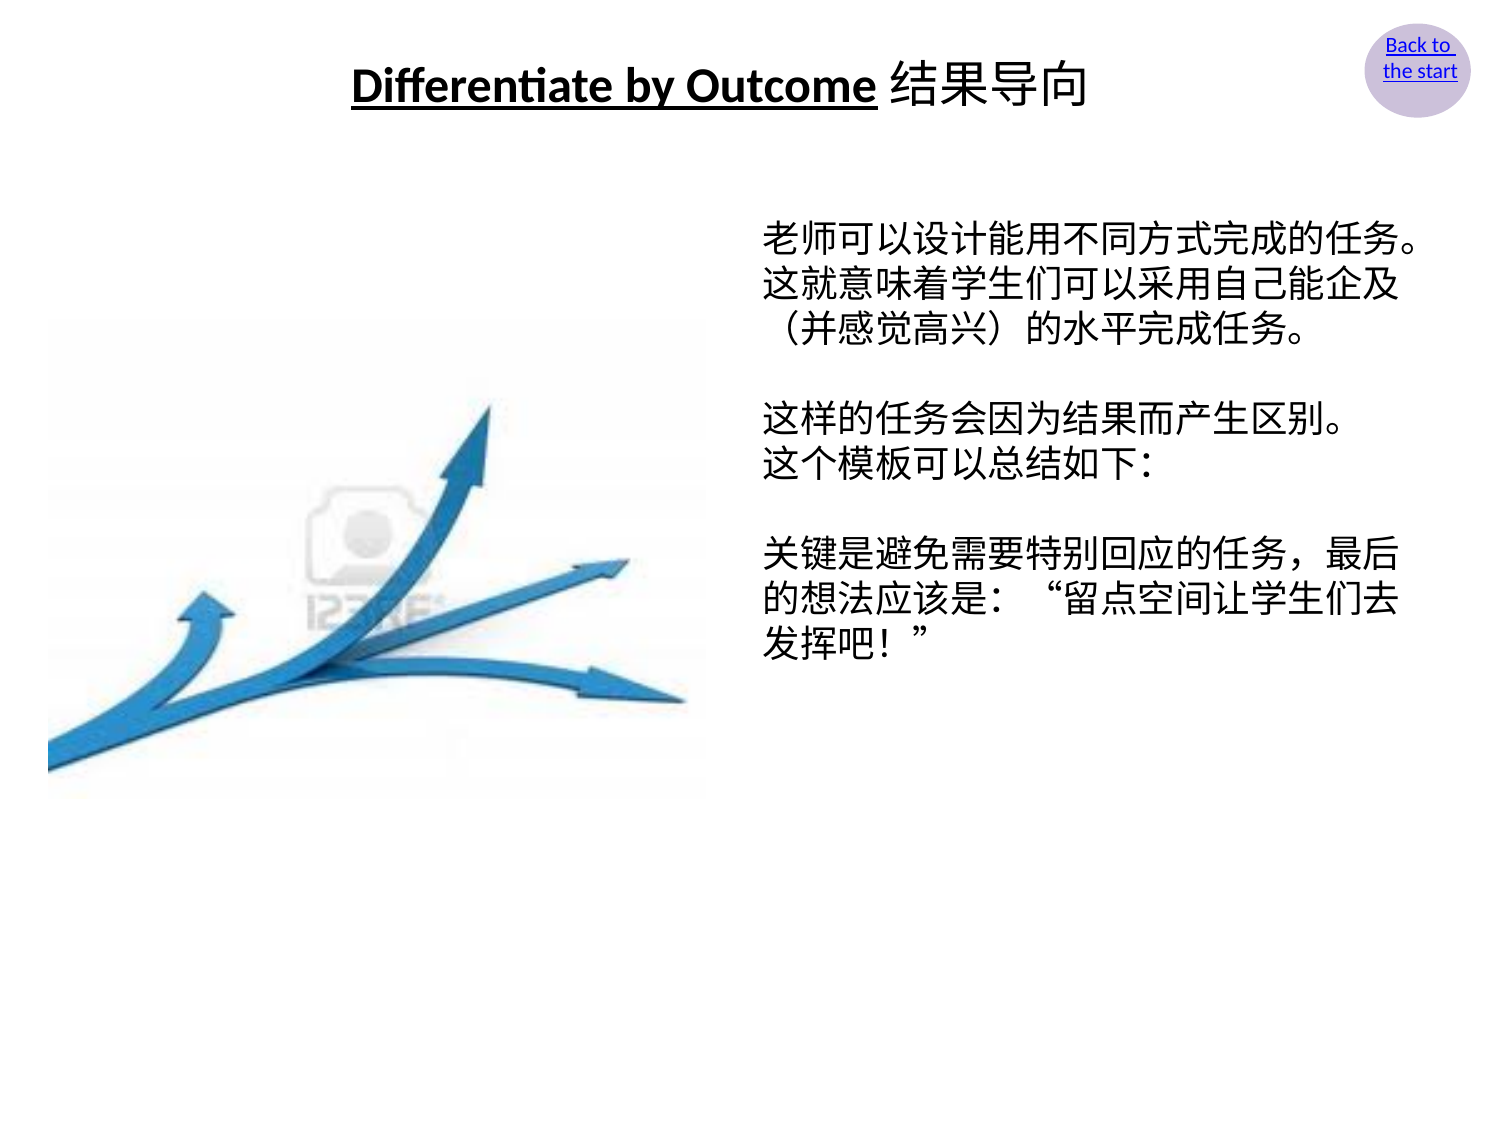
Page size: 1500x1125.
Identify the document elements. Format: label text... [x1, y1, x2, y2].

text_box Differentiate by Outcome结果导向 [218, 45, 1223, 121]
text_box 老师可以设计能用不同方式完成的任务。这就意味着学生们可以采用自己能企及（并感觉高兴）的水平完成任务。 这样的任务会因为结果而产生区别。 这个模板可以总结如下： 关键是避免需要特别回应的任务，最后的想法应该是：“留点空间让学生们去发挥吧！” [747, 208, 1433, 673]
text_box [1367, 91, 1468, 120]
picture [47, 318, 706, 799]
text_box Back to the start [1359, 23, 1483, 91]
